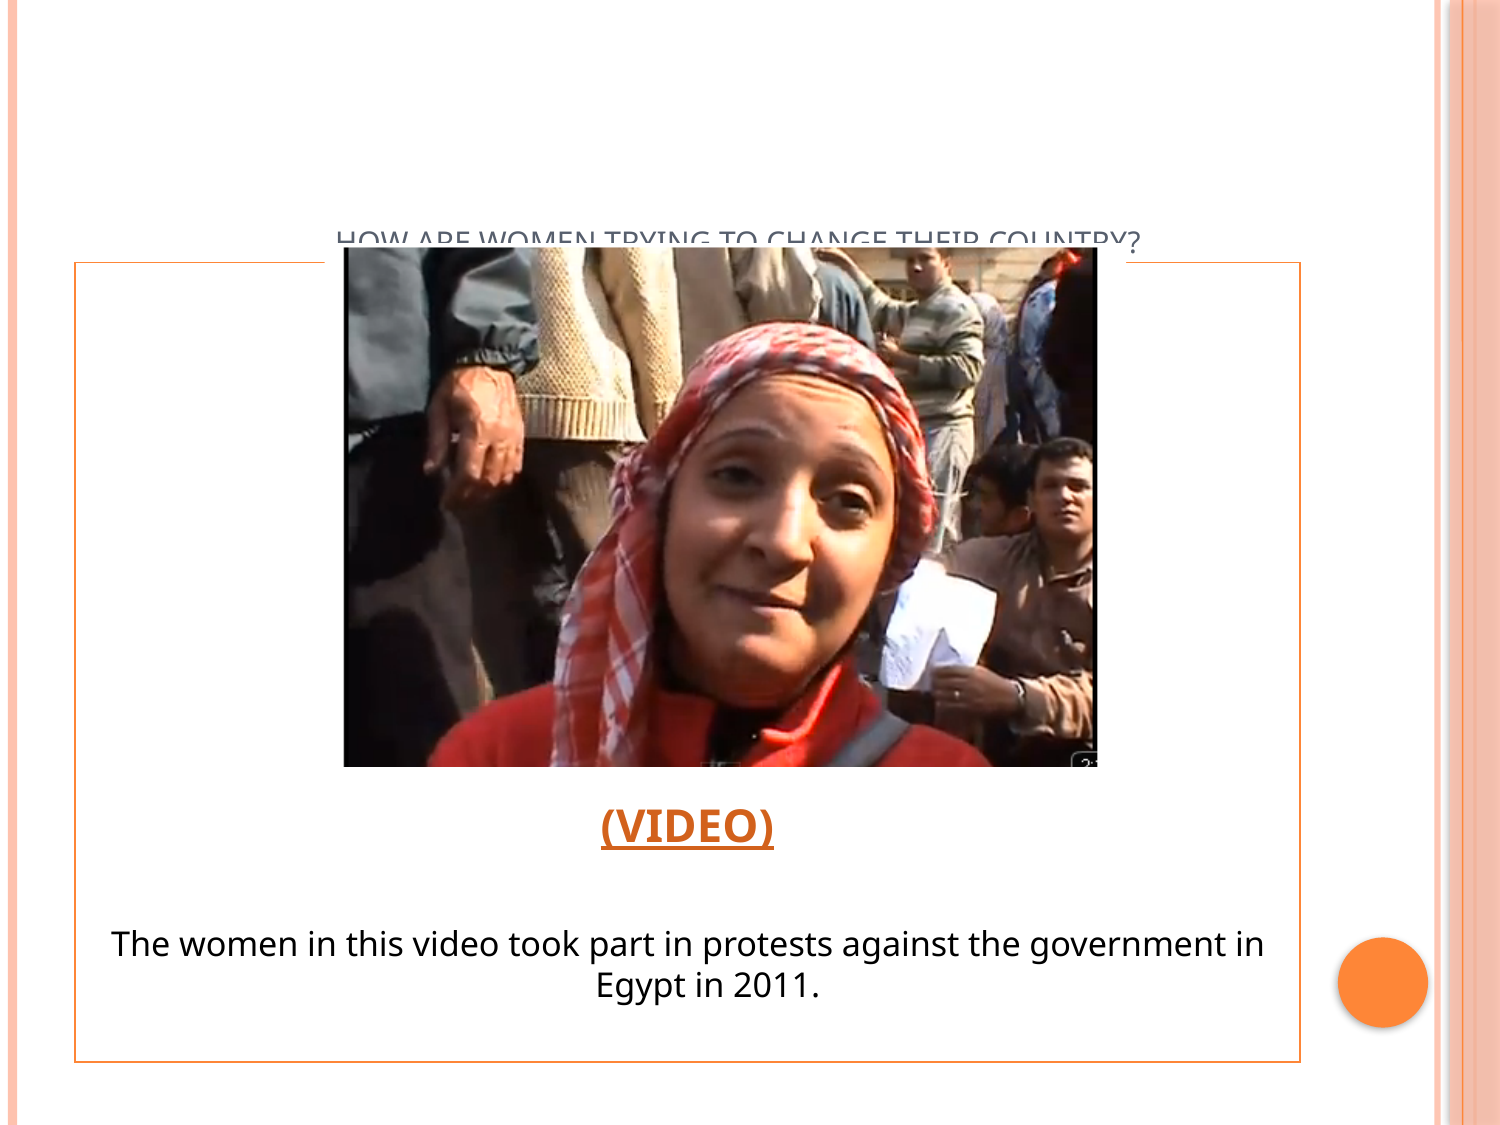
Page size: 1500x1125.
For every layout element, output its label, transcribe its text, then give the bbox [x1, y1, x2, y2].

picture [324, 242, 1127, 768]
title How are women trying to change their country? [88, 30, 1388, 303]
list (VIDEO) The women in this video took part in protests against the government in Egypt in 2011. [74, 262, 1301, 1063]
